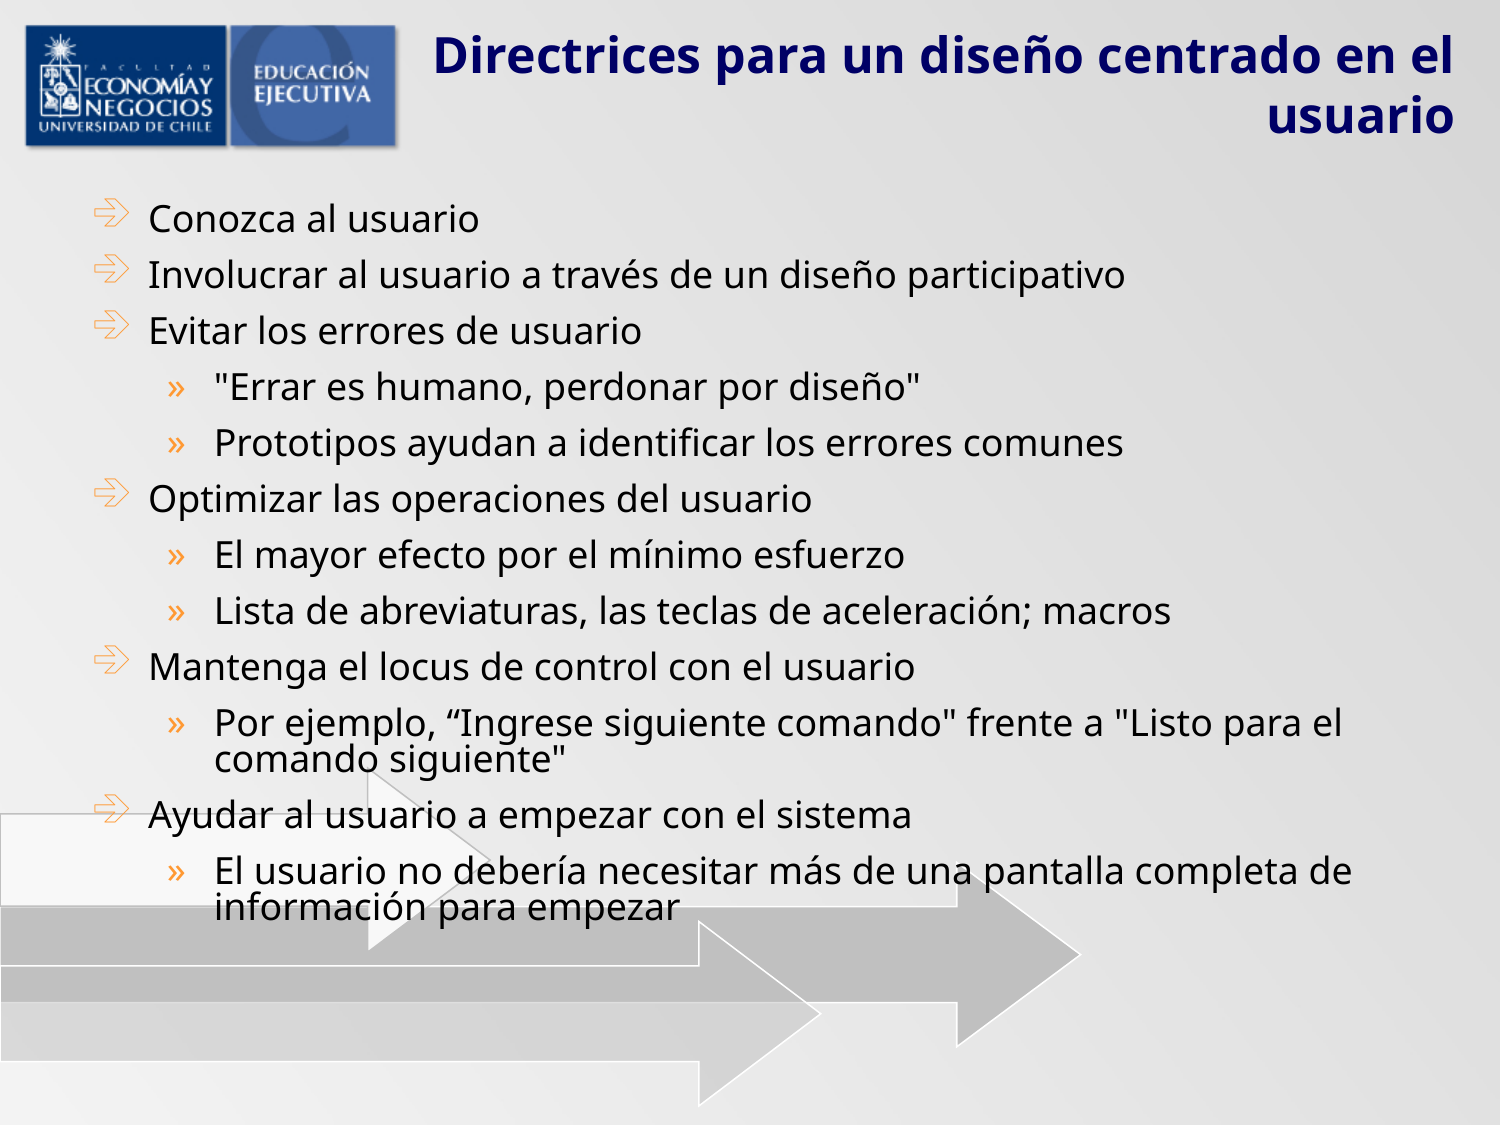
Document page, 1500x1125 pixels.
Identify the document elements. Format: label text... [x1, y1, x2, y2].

picture [0, 0, 1500, 1125]
list Conozca al usuario Involucrar al usuario a través de un diseño participativo Evitar los errores de usuario "Errar es humano, perdonar por diseño" Prototipos ayudan a identificar los errores comunes Optimizar las operaciones del usuario El mayor efecto por el mínimo esfuerzo Lista de abreviaturas, las teclas de aceleración; macros Mantenga el locus de control con el usuario Por ejemplo, “Ingrese siguiente comando" frente a "Listo para el comando siguiente" Ayudar al usuario a empezar con el sistema El usuario no debería necesitar más de una pantalla completa de información para empezar [76, 196, 1471, 1012]
title Directrices para un diseño centrado en el usuario [395, 18, 1471, 150]
